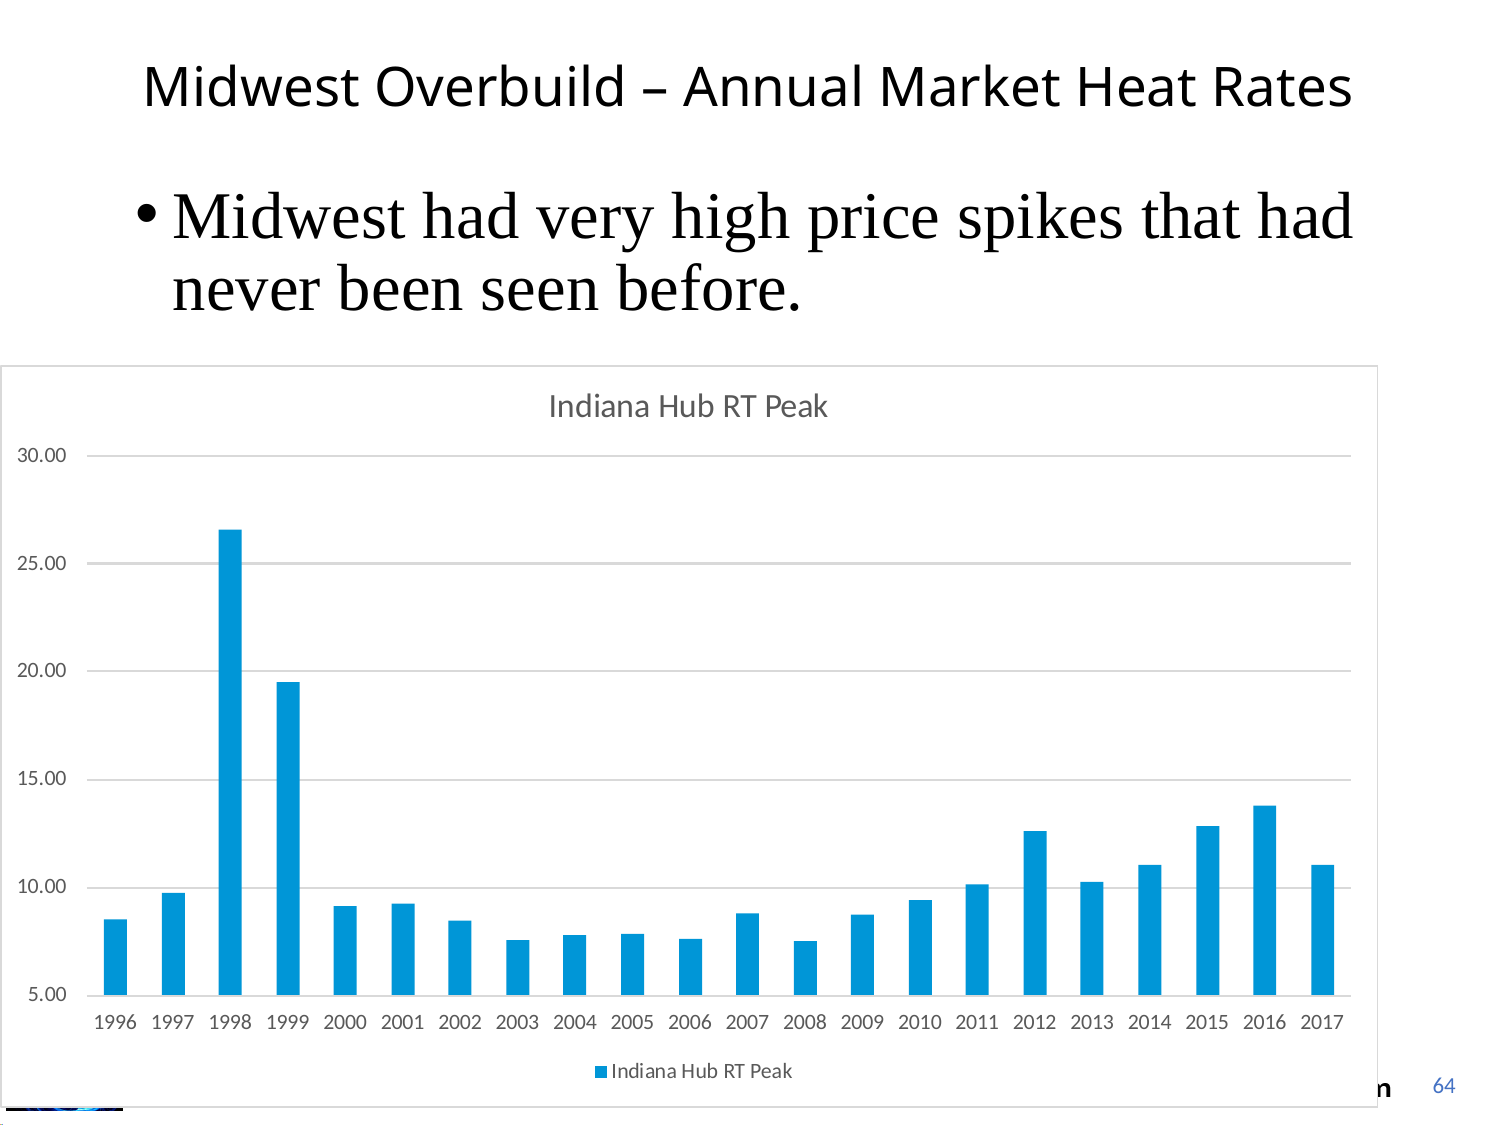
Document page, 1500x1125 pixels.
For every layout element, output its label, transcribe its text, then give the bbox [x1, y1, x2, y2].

slide_number 64 [1399, 1063, 1490, 1108]
list Midwest had very high price spikes that had never been seen before. [120, 173, 1417, 980]
title Midwest Overbuild – Annual Market Heat Rates [120, 32, 1378, 146]
picture [0, 364, 1399, 1125]
